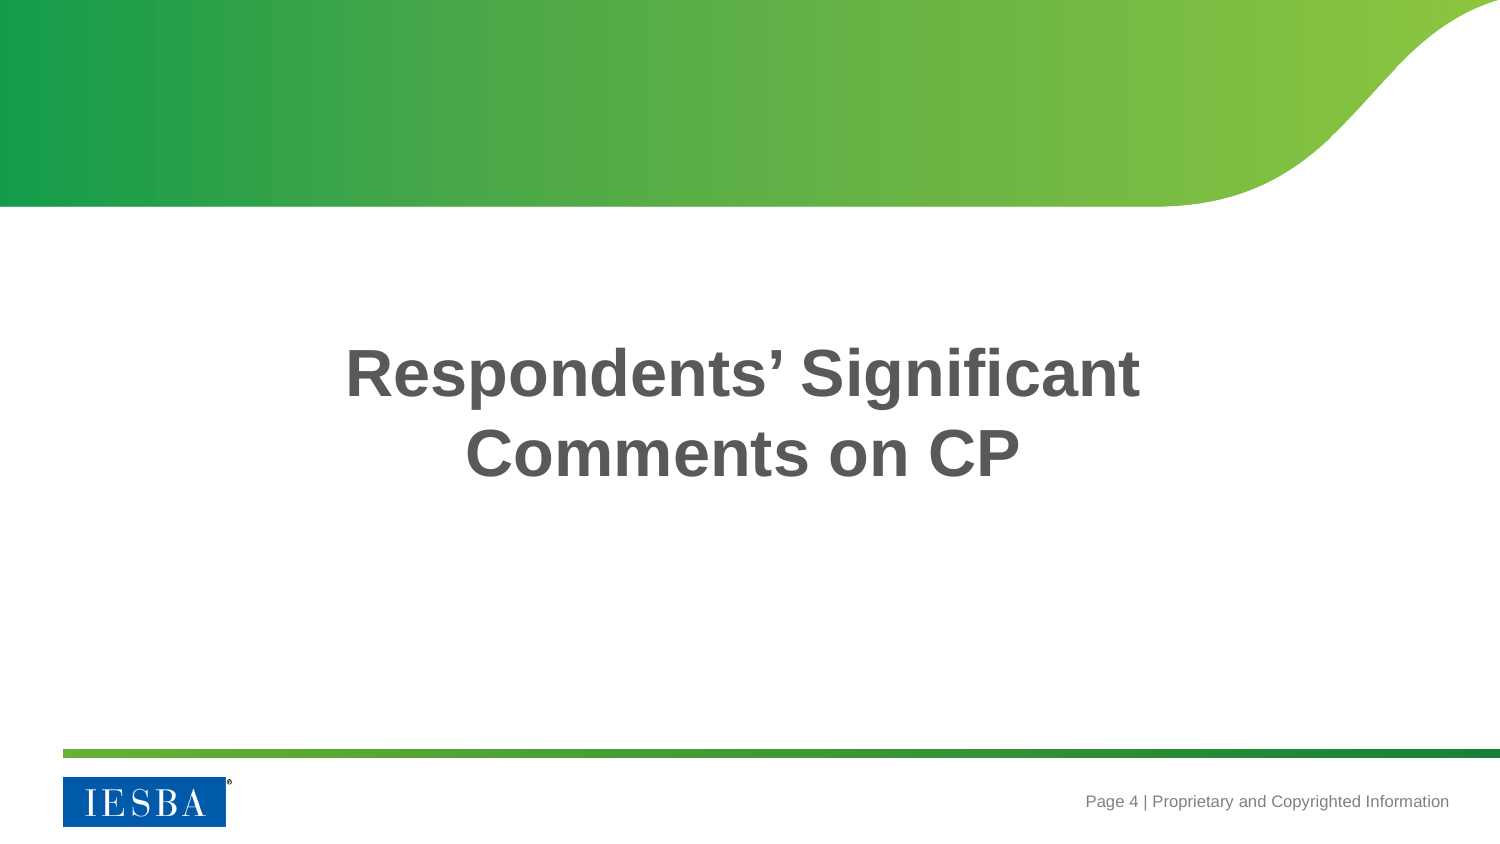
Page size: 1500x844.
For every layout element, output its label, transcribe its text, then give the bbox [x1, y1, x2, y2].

picture [63, 777, 232, 827]
picture [0, 0, 1500, 207]
list Respondents’ Significant Comments on CP [212, 309, 1275, 510]
